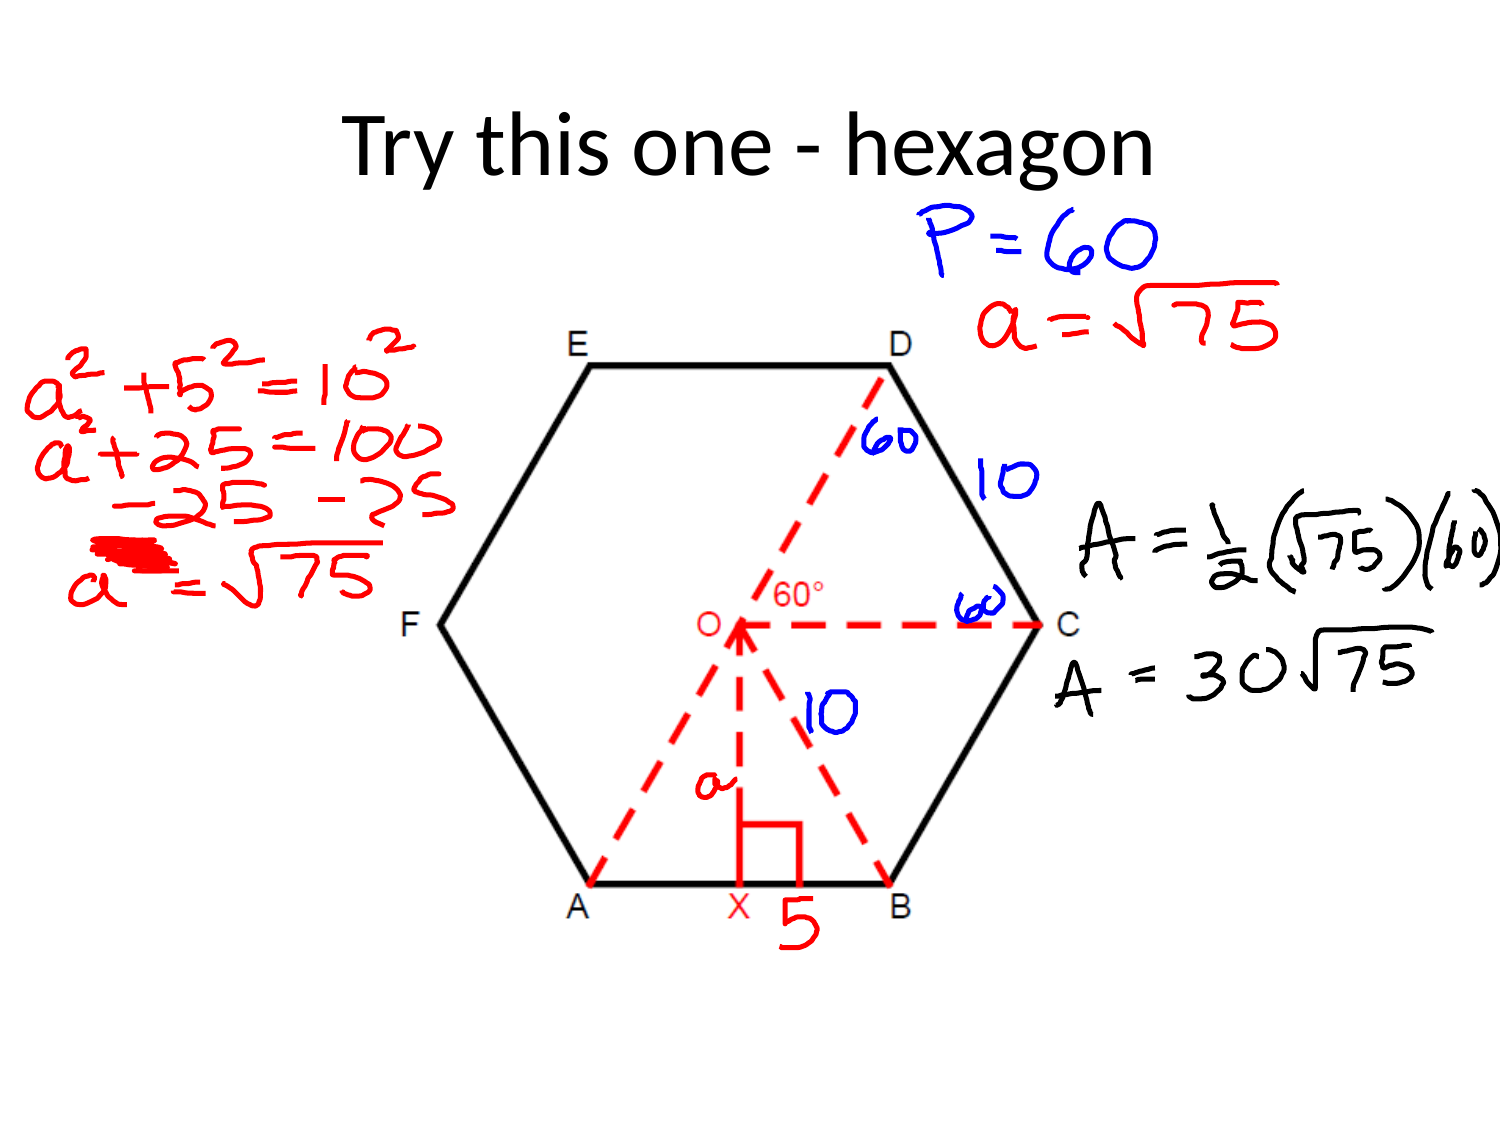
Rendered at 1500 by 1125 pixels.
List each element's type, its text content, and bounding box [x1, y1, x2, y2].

text_box [932, 235, 945, 277]
text_box [360, 478, 373, 505]
text_box [151, 432, 199, 471]
text_box [174, 581, 201, 586]
text_box [221, 481, 272, 523]
text_box [155, 488, 216, 527]
text_box [996, 249, 1022, 253]
text_box [143, 372, 152, 414]
text_box [133, 568, 164, 572]
text_box [262, 380, 298, 385]
text_box [91, 537, 177, 569]
text_box [273, 446, 316, 450]
text_box [979, 302, 1023, 327]
text_box [26, 380, 83, 419]
text_box [280, 554, 319, 597]
text_box [344, 366, 373, 399]
title Try this one - hexagon [75, 45, 1425, 233]
text_box [172, 590, 206, 595]
text_box [112, 436, 123, 478]
text_box [335, 420, 349, 462]
text_box [137, 566, 154, 570]
text_box [1230, 301, 1277, 350]
text_box [1113, 281, 1278, 347]
text_box [331, 554, 371, 597]
text_box [257, 390, 298, 394]
text_box [918, 204, 973, 236]
text_box [1046, 208, 1093, 274]
text_box [113, 502, 156, 507]
text_box [990, 235, 1018, 240]
text_box [352, 426, 373, 461]
text_box [67, 348, 105, 378]
text_box [1048, 315, 1087, 321]
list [378, 328, 1122, 939]
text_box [1054, 489, 1500, 715]
text_box [368, 331, 374, 341]
text_box [212, 339, 265, 365]
text_box [77, 415, 97, 433]
text_box [69, 574, 127, 606]
text_box [222, 542, 373, 607]
text_box [174, 357, 213, 411]
text_box [209, 428, 252, 470]
text_box [273, 432, 303, 439]
text_box [1173, 303, 1210, 344]
text_box [1105, 219, 1157, 270]
text_box [36, 442, 90, 482]
